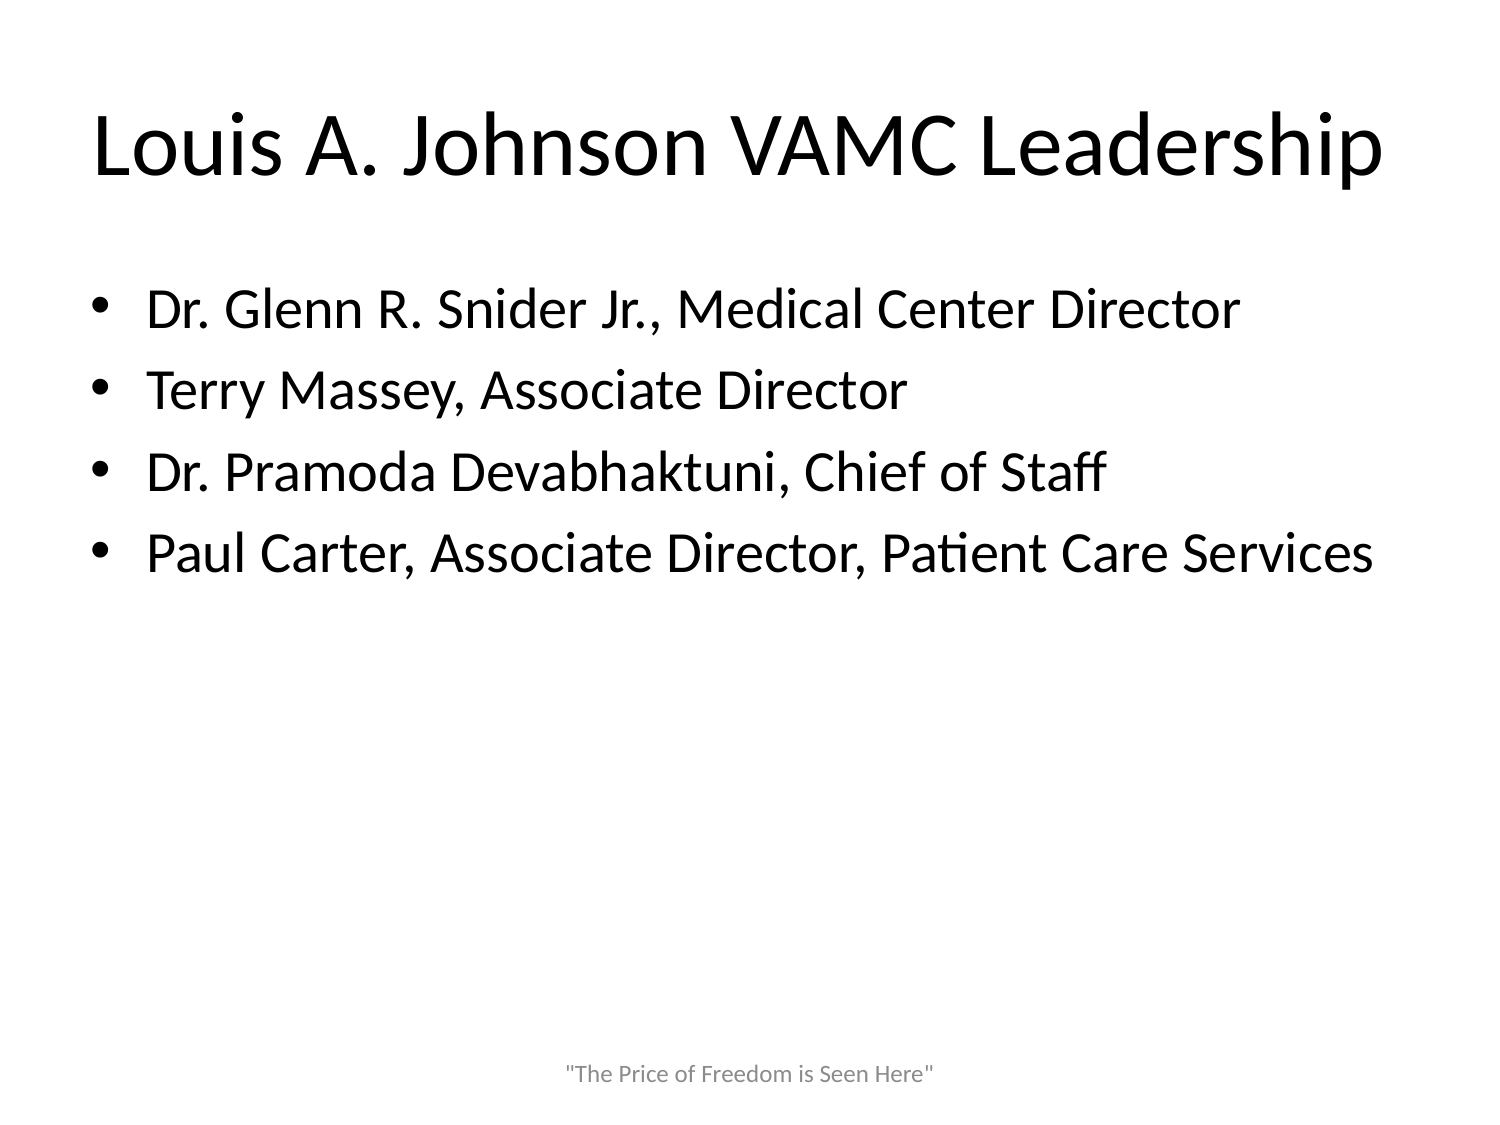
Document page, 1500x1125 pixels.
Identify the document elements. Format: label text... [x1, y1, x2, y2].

title Louis A. Johnson VAMC Leadership [75, 45, 1425, 233]
list Dr. Glenn R. Snider Jr., Medical Center Director Terry Massey, Associate Director Dr. Pramoda Devabhaktuni, Chief of Staff Paul Carter, Associate Director, Patient Care Services [75, 262, 1425, 1005]
footer "The Price of Freedom is Seen Here" [512, 1042, 988, 1103]
